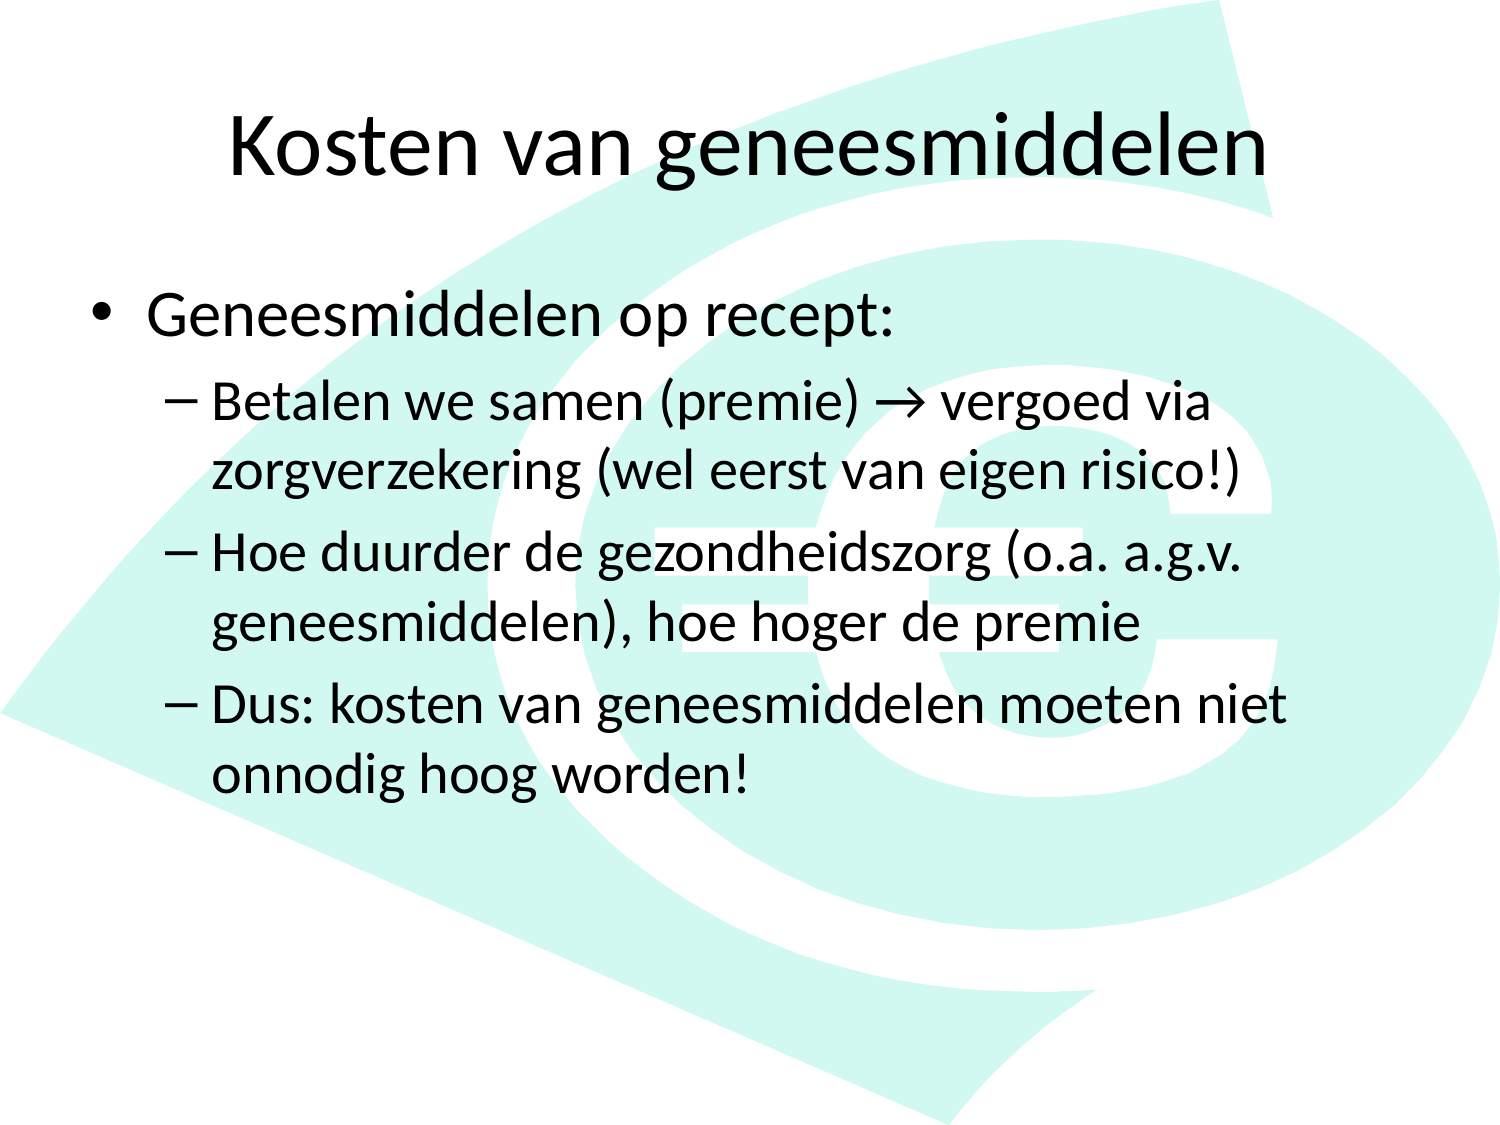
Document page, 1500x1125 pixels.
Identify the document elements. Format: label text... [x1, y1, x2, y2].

list Geneesmiddelen op recept: Betalen we samen (premie) → vergoed via zorgverzekering (wel eerst van eigen risico!) Hoe duurder de gezondheidszorg (o.a. a.g.v. geneesmiddelen), hoe hoger de premie Dus: kosten van geneesmiddelen moeten niet onnodig hoog worden! [75, 262, 1425, 1005]
title Kosten van geneesmiddelen [75, 45, 1425, 233]
